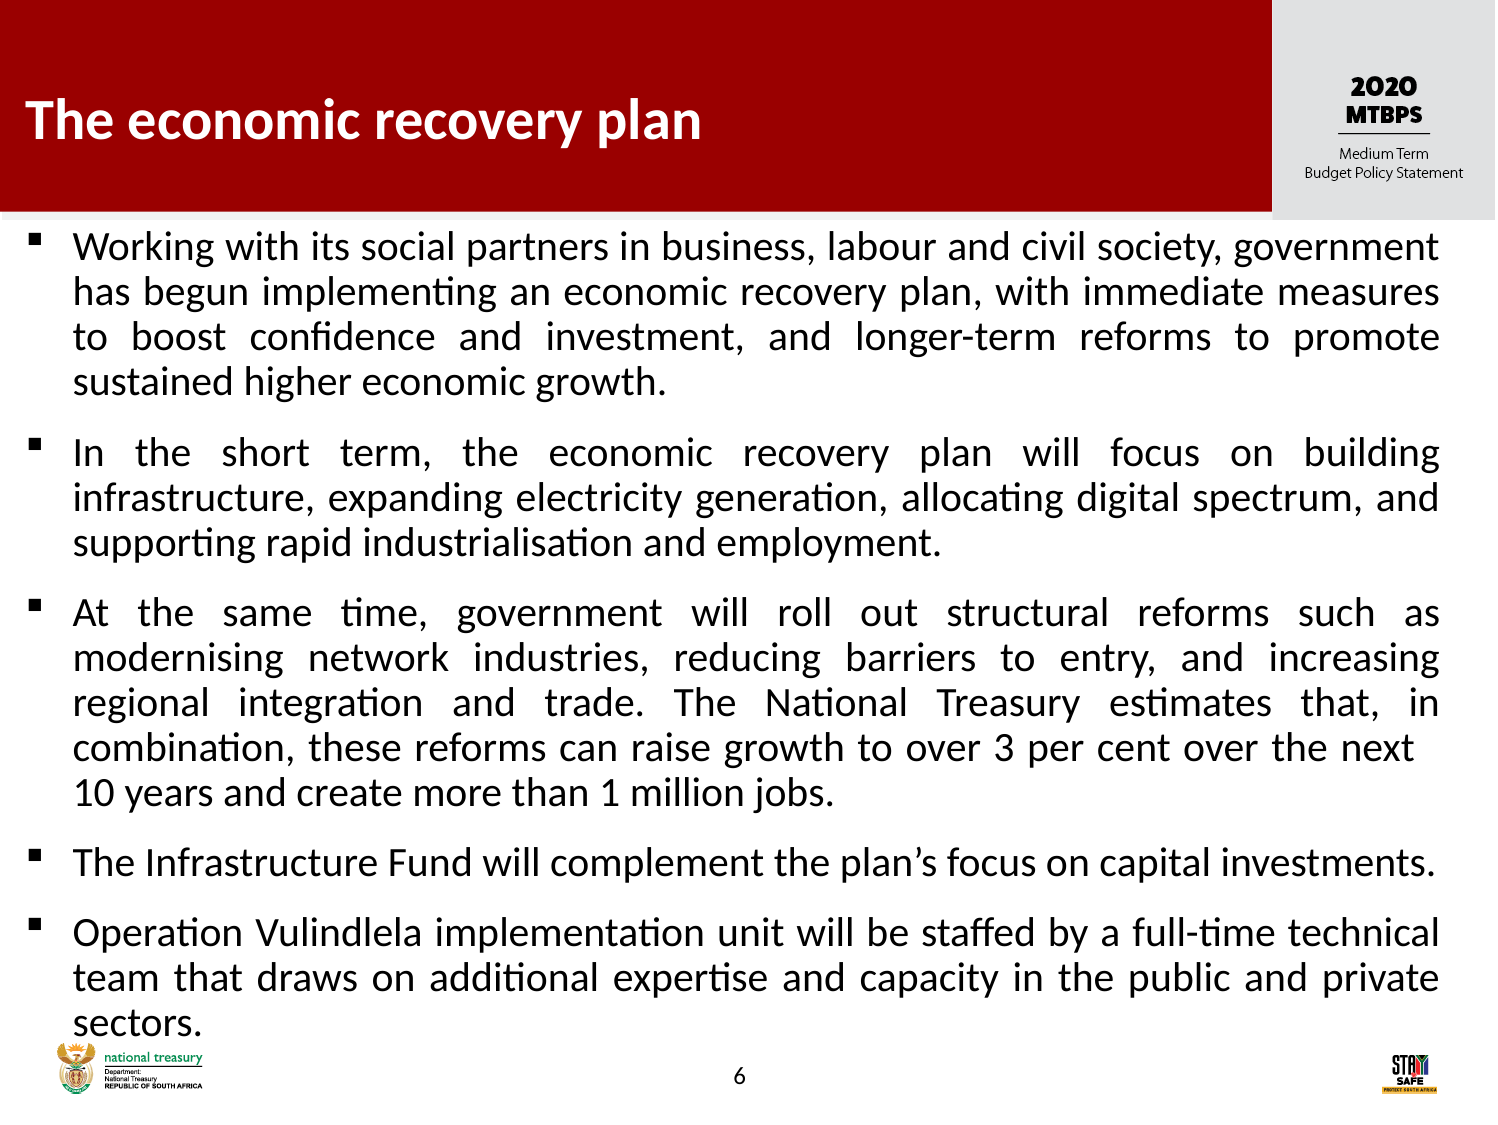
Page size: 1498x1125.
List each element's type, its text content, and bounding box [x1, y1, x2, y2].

text_box The economic recovery plan [10, 5, 1272, 212]
picture [57, 1064, 549, 1094]
text_box [0, 0, 1272, 212]
picture [930, 1064, 1437, 1094]
picture [2, 0, 1495, 220]
slide_number 5 [549, 1064, 930, 1105]
text_box Working with its social partners in business, labour and civil society, government has begun implementing an economic recovery plan, with immediate measures to boost confidence and investment, and longer-term reforms to promote sustained higher economic growth. In the short term, the economic recovery plan will focus on building infrastructure, expanding electricity generation, allocating digital spectrum, and supporting rapid industrialisation and employment. At the same time, government will roll out structural reforms such as modernising network industries, reducing barriers to entry, and increasing regional integration and trade. The National Treasury estimates that, in combination, these reforms can raise growth to over 3 per cent over the next 10 years and create more than 1 million jobs. The Infrastructure Fund will complement the plan’s focus on capital investments. Operation Vulindlela implementation unit will be staffed by a full-time technical team that draws on additional expertise and capacity in the public and private sectors. [10, 217, 1456, 1064]
